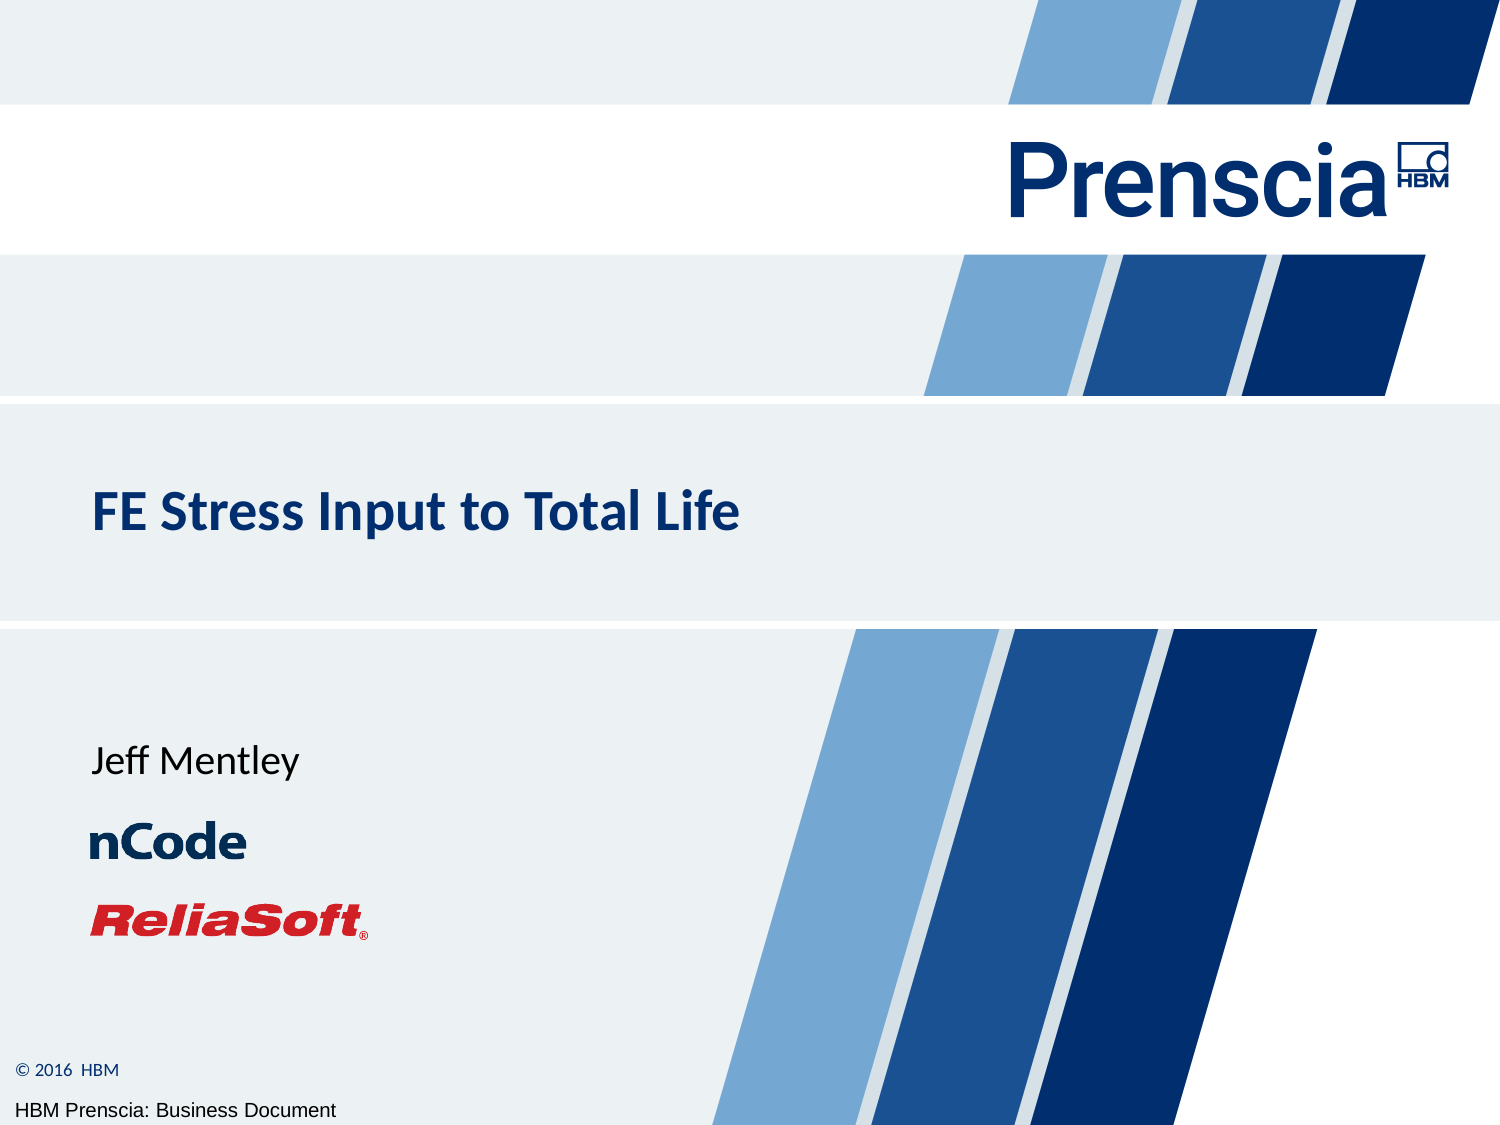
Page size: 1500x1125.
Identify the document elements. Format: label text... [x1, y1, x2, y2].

title FE Stress Input to Total Life [75, 411, 1425, 613]
picture [0, 629, 1500, 1125]
picture [0, 0, 1500, 396]
text_box Jeff Mentley [76, 725, 315, 790]
